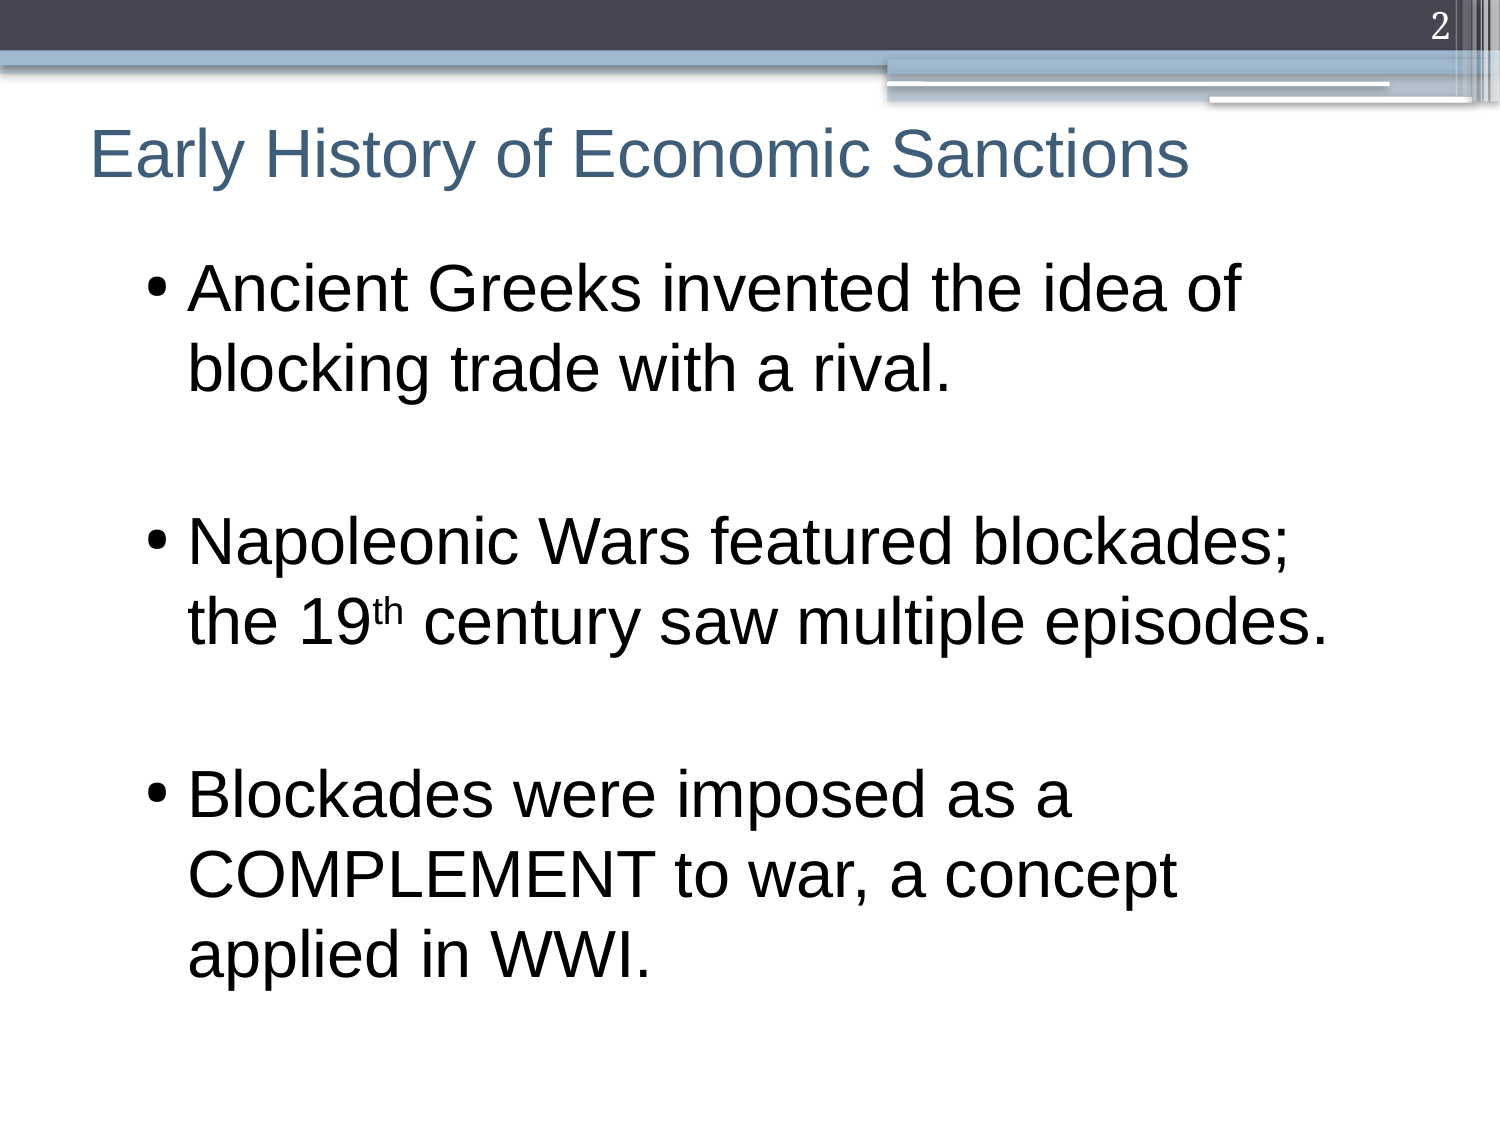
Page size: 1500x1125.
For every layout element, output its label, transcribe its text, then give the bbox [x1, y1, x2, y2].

title Early History of Economic Sanctions [75, 75, 1413, 225]
slide_number 2 [1341, 0, 1466, 61]
list Ancient Greeks invented the idea of blocking trade with a rival. Napoleonic Wars featured blockades; the 19th century saw multiple episodes. Blockades were imposed as a COMPLEMENT to war, a concept applied in WWI. [112, 237, 1388, 1063]
